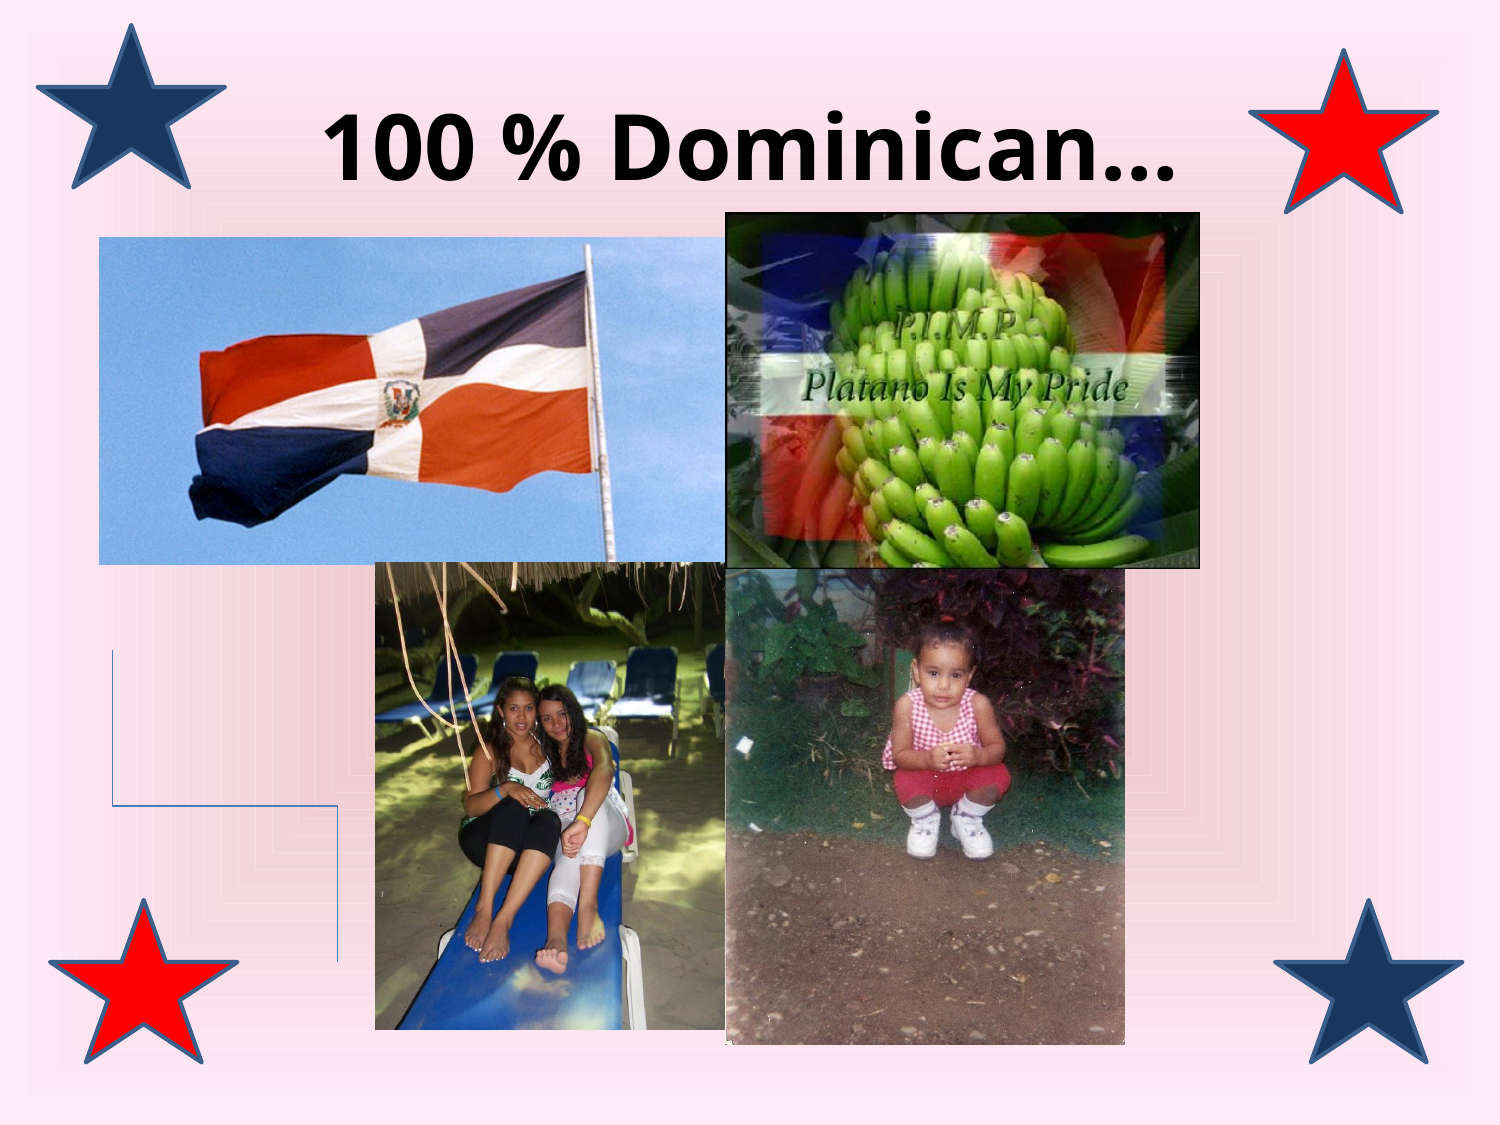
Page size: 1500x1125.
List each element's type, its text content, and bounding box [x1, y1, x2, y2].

picture [374, 212, 1201, 1045]
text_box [68, 693, 382, 919]
text_box [1248, 47, 1440, 215]
text_box [35, 22, 227, 190]
text_box [1272, 897, 1465, 1065]
text_box [48, 928, 240, 1065]
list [99, 237, 719, 565]
title 100 % Dominican… [75, 50, 1425, 238]
